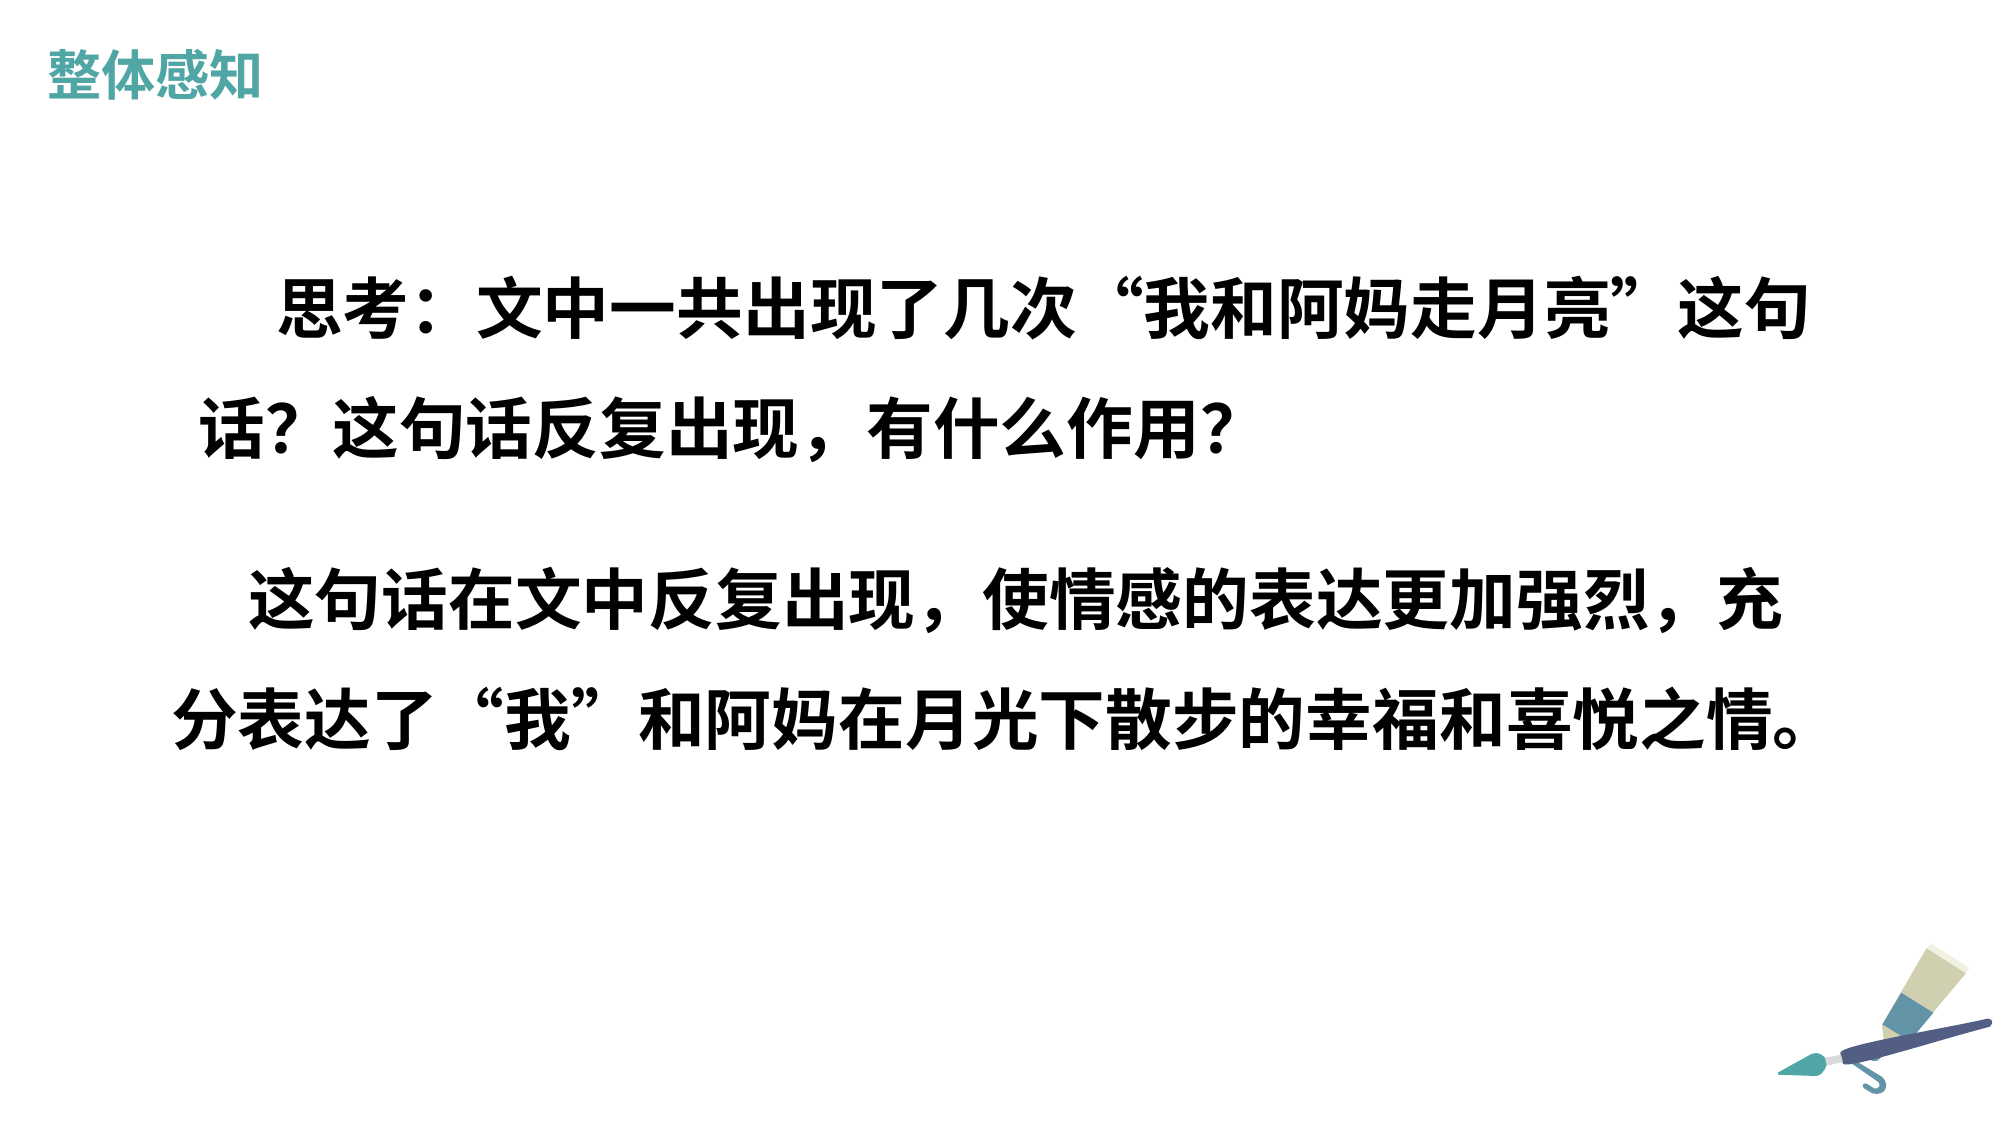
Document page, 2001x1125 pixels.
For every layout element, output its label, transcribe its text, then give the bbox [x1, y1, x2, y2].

text_box 这句话在文中反复出现，使情感的表达更加强烈，充分表达了“我”和阿妈在月光下散步的幸福和喜悦之情。 [151, 507, 1868, 849]
text_box 思考：文中一共出现了几次“我和阿妈走月亮”这句话？这句话反复出现，有什么作用？ [184, 219, 1882, 491]
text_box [1811, 945, 1974, 1125]
text_box 整体感知 [32, 33, 347, 114]
